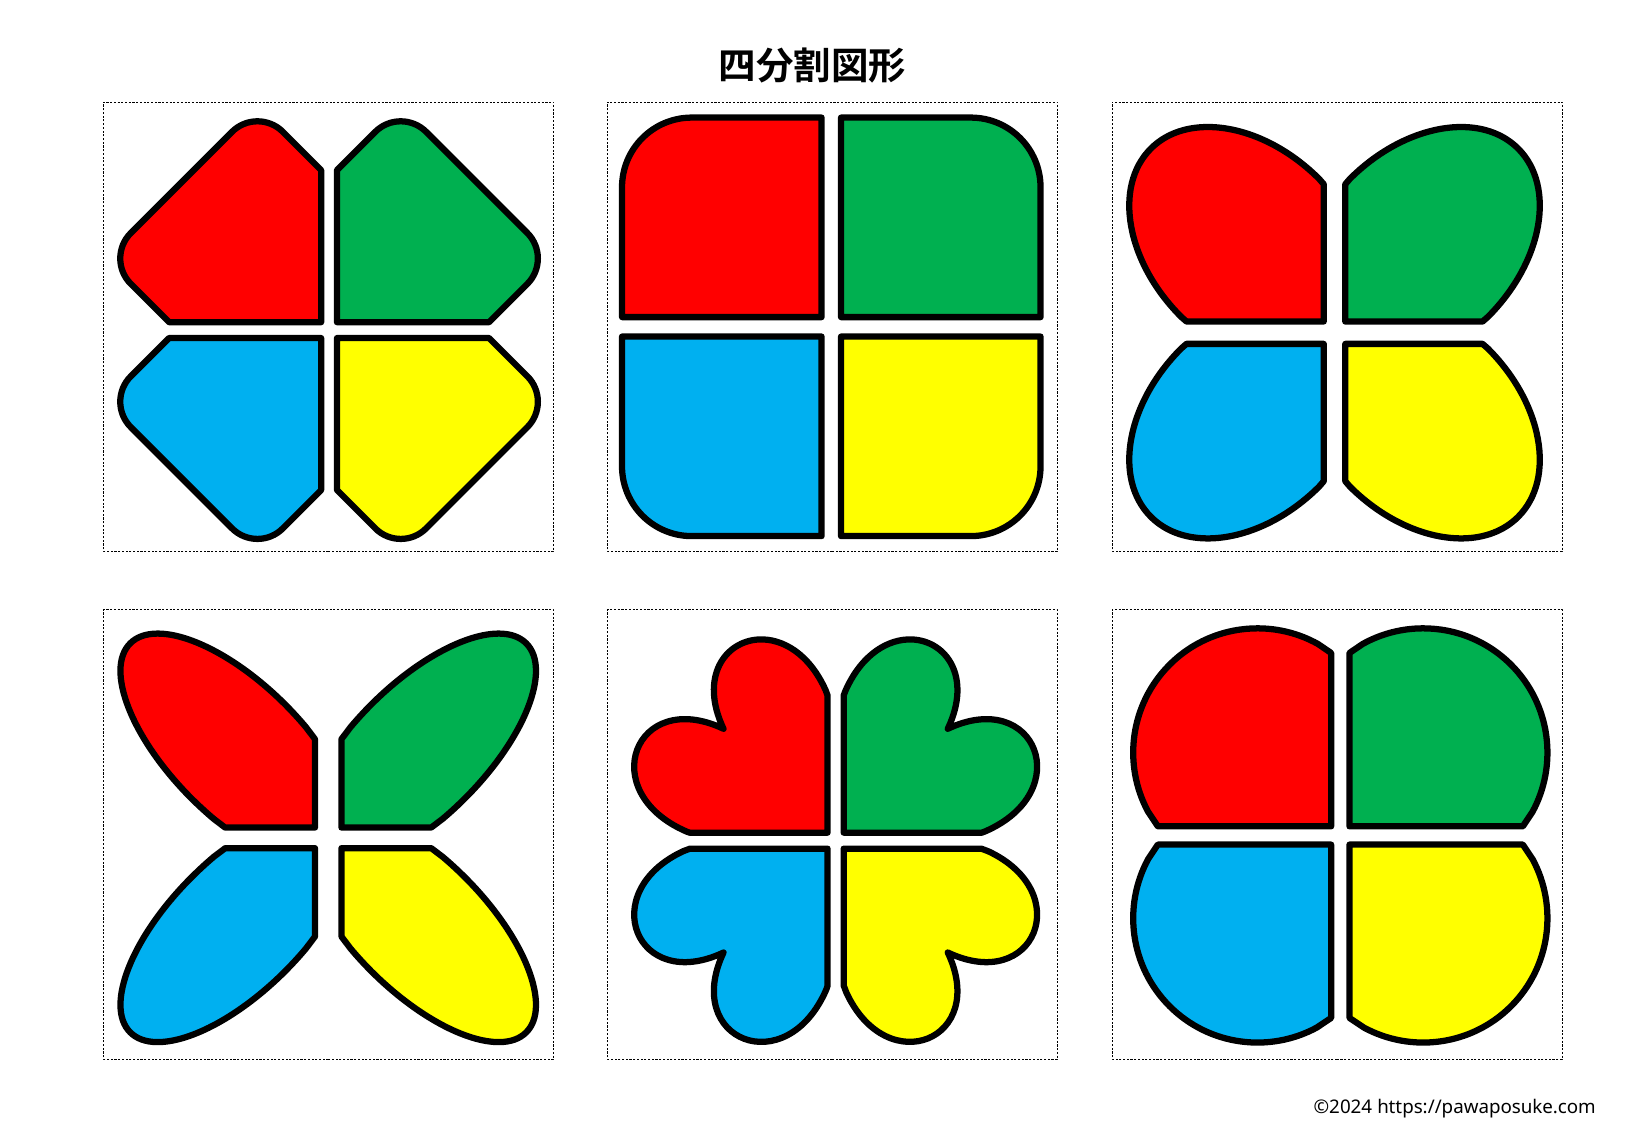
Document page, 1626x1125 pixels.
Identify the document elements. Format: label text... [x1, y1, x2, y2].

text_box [1114, 112, 1555, 553]
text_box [120, 121, 539, 540]
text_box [1132, 628, 1548, 1043]
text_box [621, 117, 1041, 537]
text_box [633, 639, 1038, 1043]
text_box 四分割図形 [703, 34, 922, 95]
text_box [91, 604, 565, 1071]
